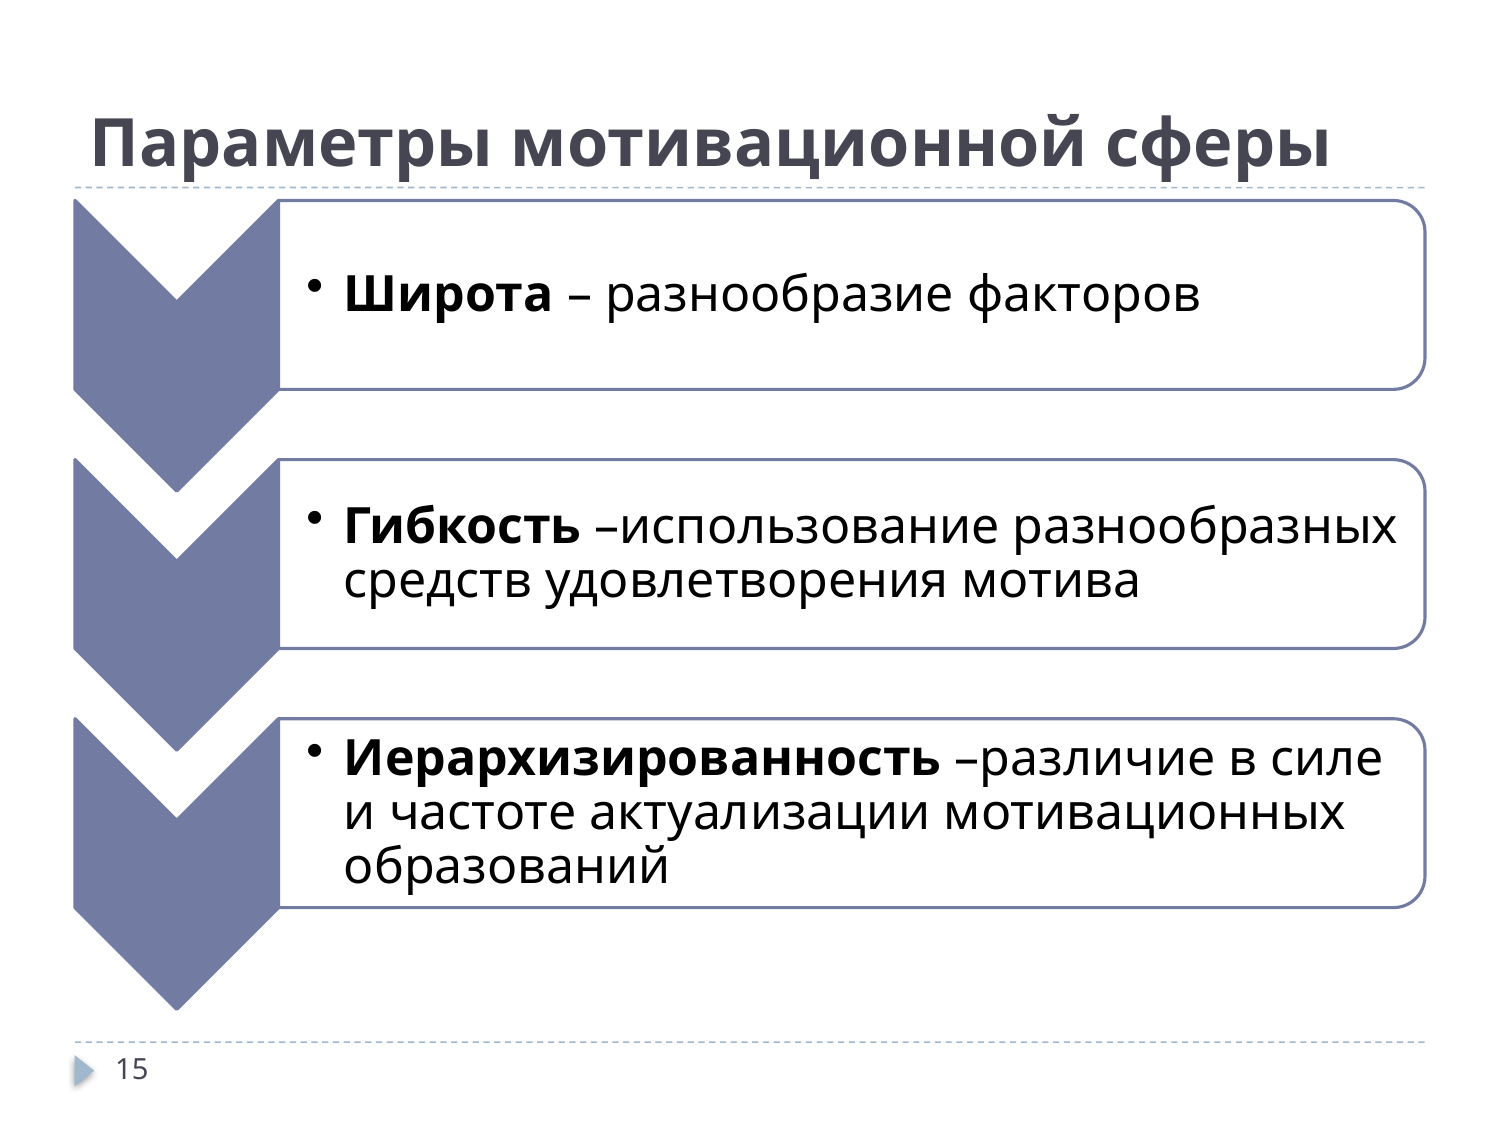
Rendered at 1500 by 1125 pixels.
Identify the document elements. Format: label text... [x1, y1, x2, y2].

slide_number 15 [100, 1042, 426, 1103]
title Параметры мотивационной сферы [75, 24, 1425, 188]
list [74, 199, 1426, 1011]
